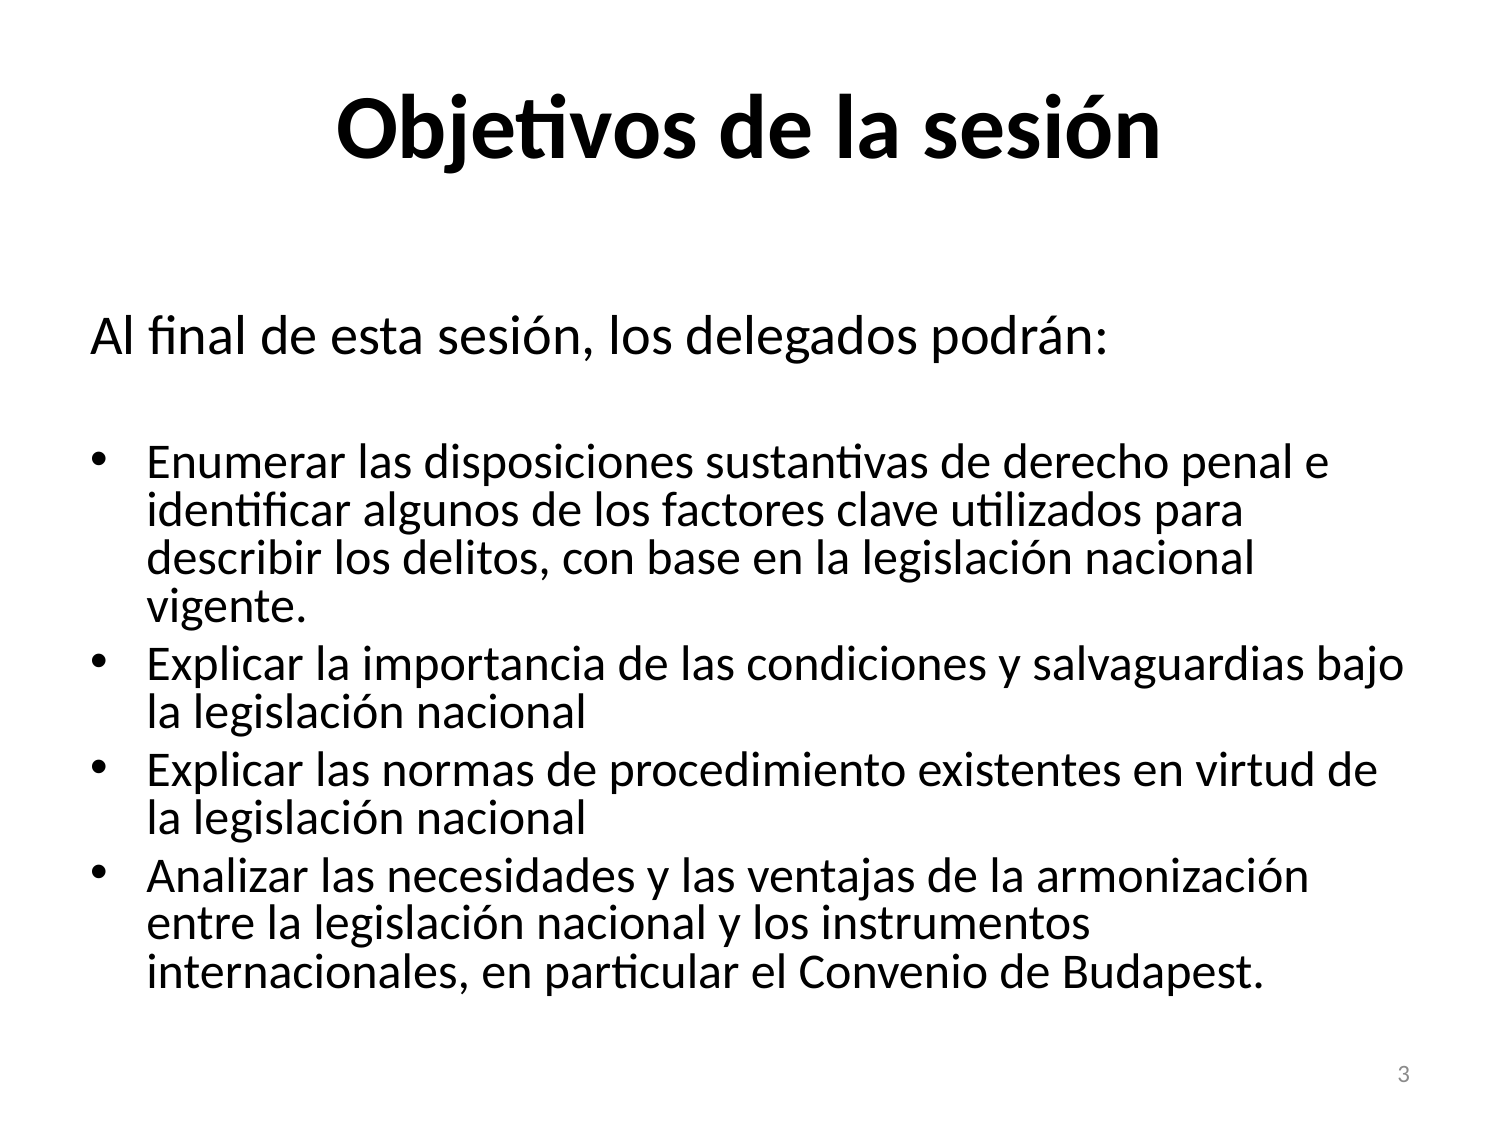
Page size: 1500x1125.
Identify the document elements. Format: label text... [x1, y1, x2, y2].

title Objetivos de la sesión [75, 45, 1425, 199]
slide_number 3 [1074, 1042, 1425, 1103]
list Al final de esta sesión, los delegados podrán: Enumerar las disposiciones sustantivas de derecho penal e identificar algunos de los factores clave utilizados para describir los delitos, con base en la legislación nacional vigente. Explicar la importancia de las condiciones y salvaguardias bajo la legislación nacional Explicar las normas de procedimiento existentes en virtud de la legislación nacional Analizar las necesidades y las ventajas de la armonización entre la legislación nacional y los instrumentos internacionales, en particular el Convenio de Budapest. [75, 224, 1425, 1035]
